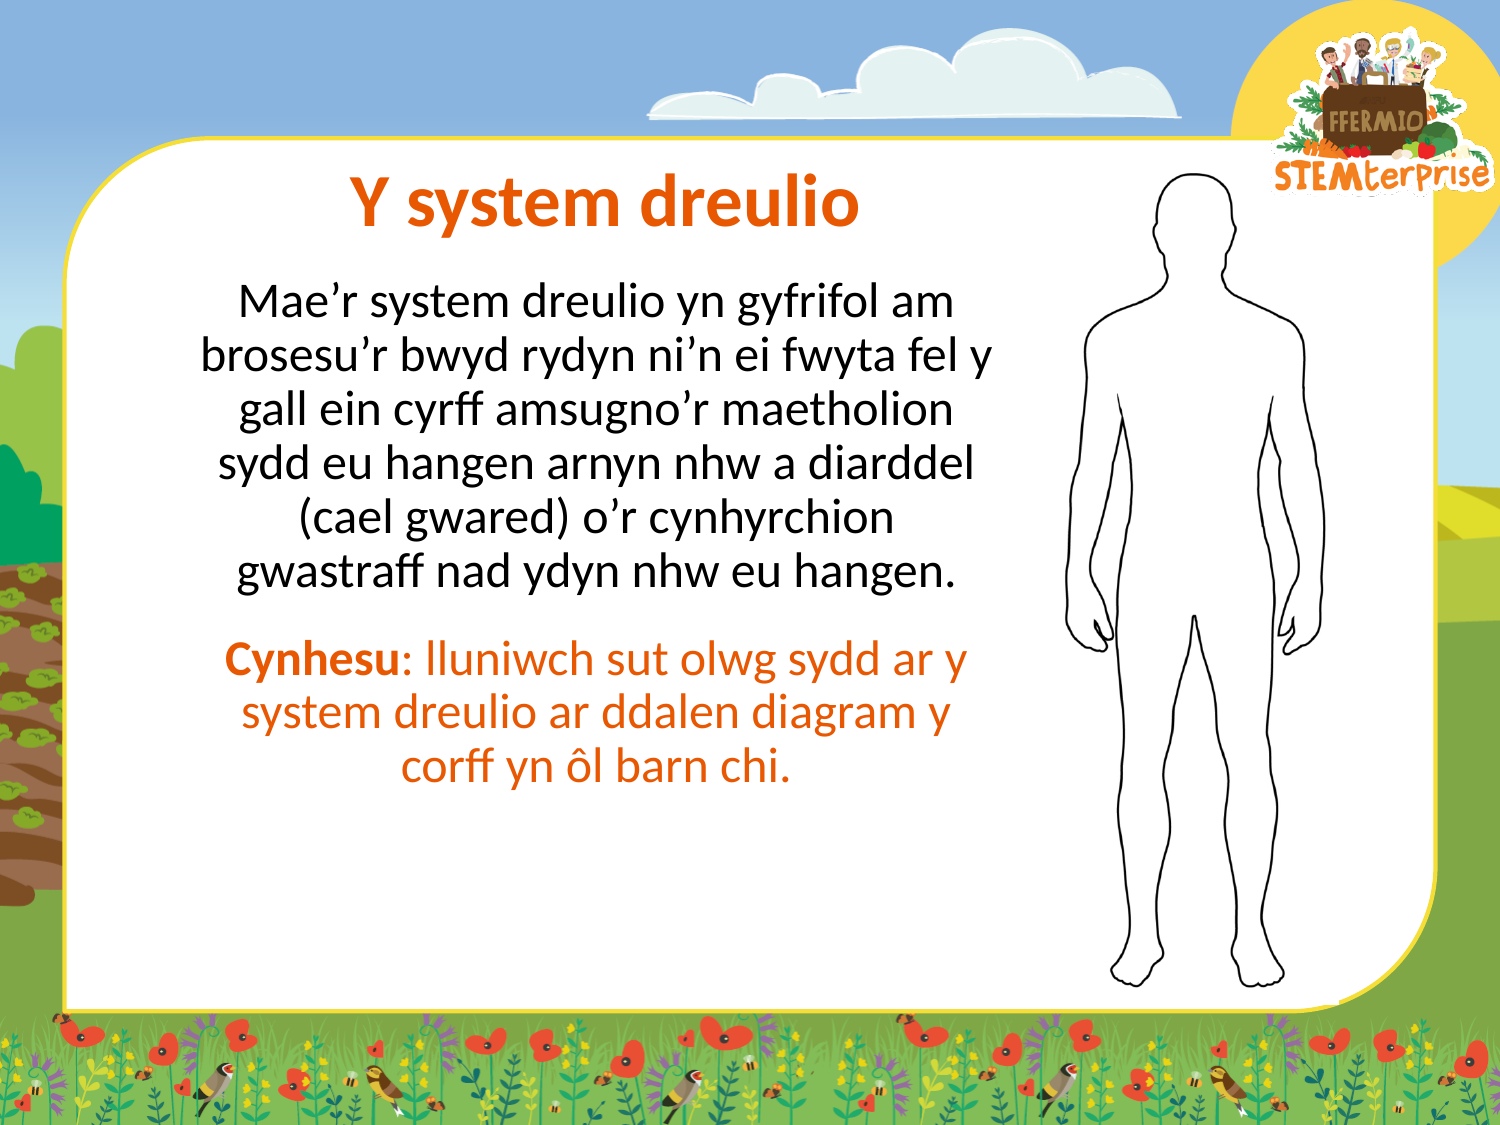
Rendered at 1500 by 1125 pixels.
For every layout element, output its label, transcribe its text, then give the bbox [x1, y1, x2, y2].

list Mae’r system dreulio yn gyfrifol am brosesu’r bwyd rydyn ni’n ei fwyta fel y gall ein cyrff amsugno’r maetholion sydd eu hangen arnyn nhw a diarddel (cael gwared) o’r cynhyrchion gwastraff nad ydyn nhw eu hangen. Cynhesu: lluniwch sut olwg sydd ar y system dreulio ar ddalen diagram y corff yn ôl barn chi. [183, 267, 1010, 965]
title Y system dreulio [218, 137, 1010, 256]
picture [0, 0, 1500, 1125]
